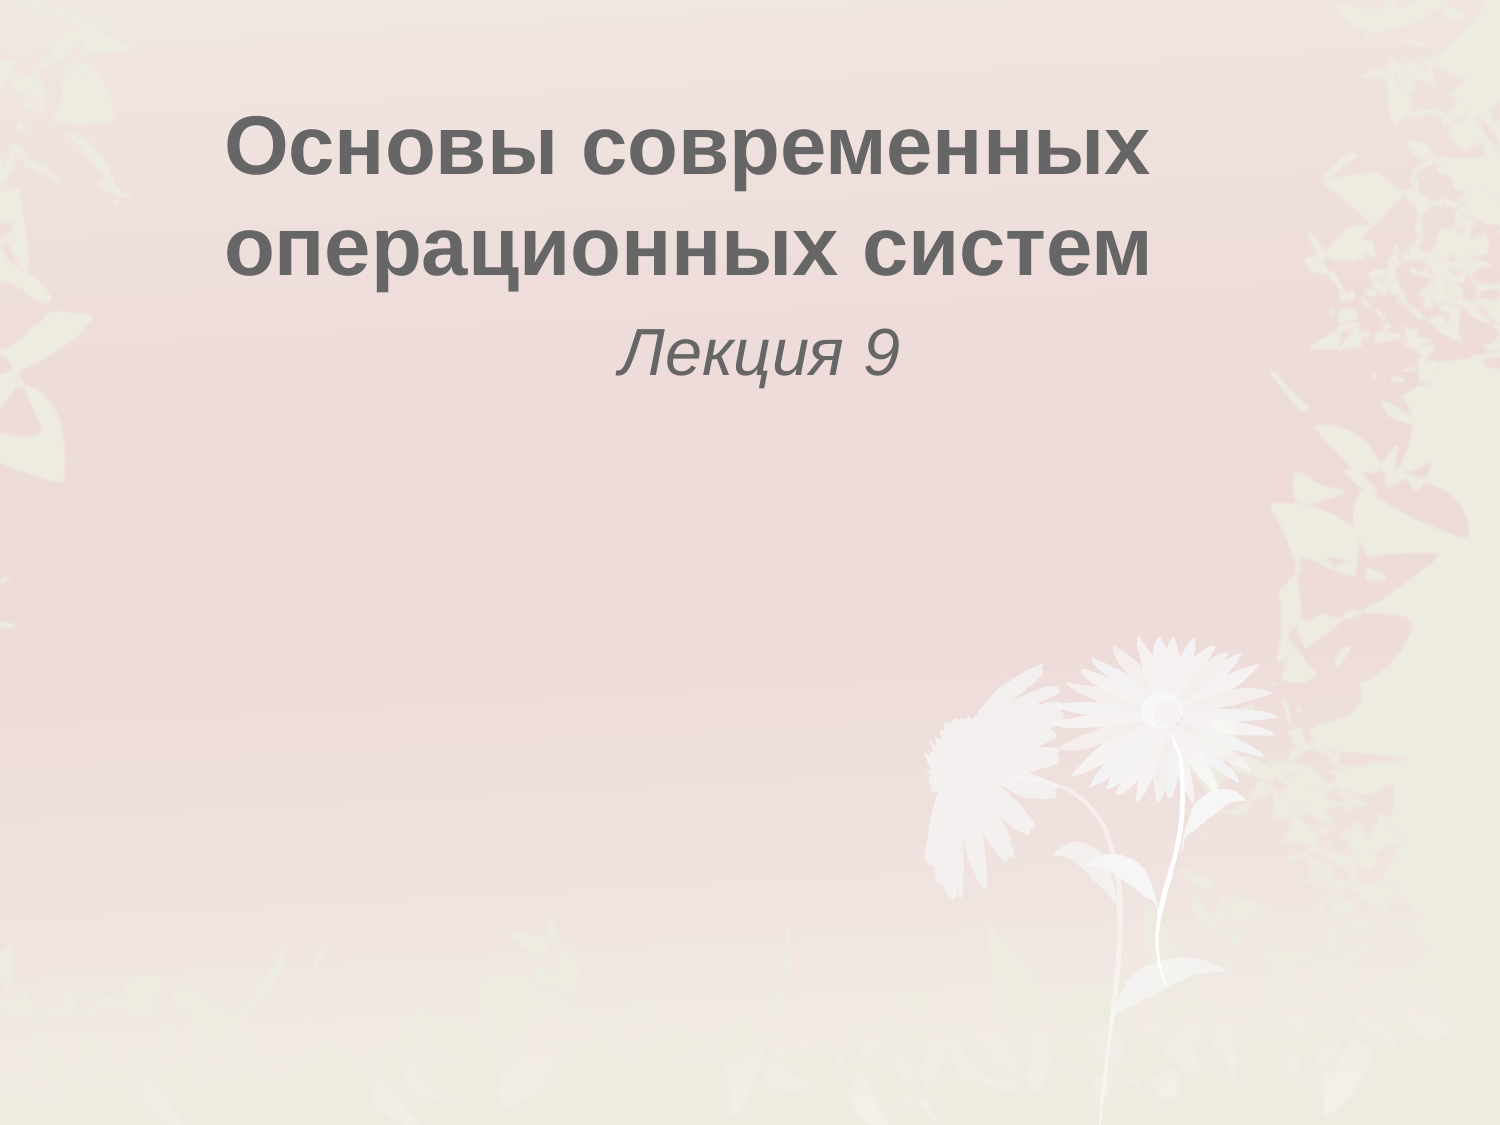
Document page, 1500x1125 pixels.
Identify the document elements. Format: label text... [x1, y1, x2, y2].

picture [0, 0, 1500, 1125]
title Основы современных операционных систем Лекция 9 [0, 46, 1463, 437]
